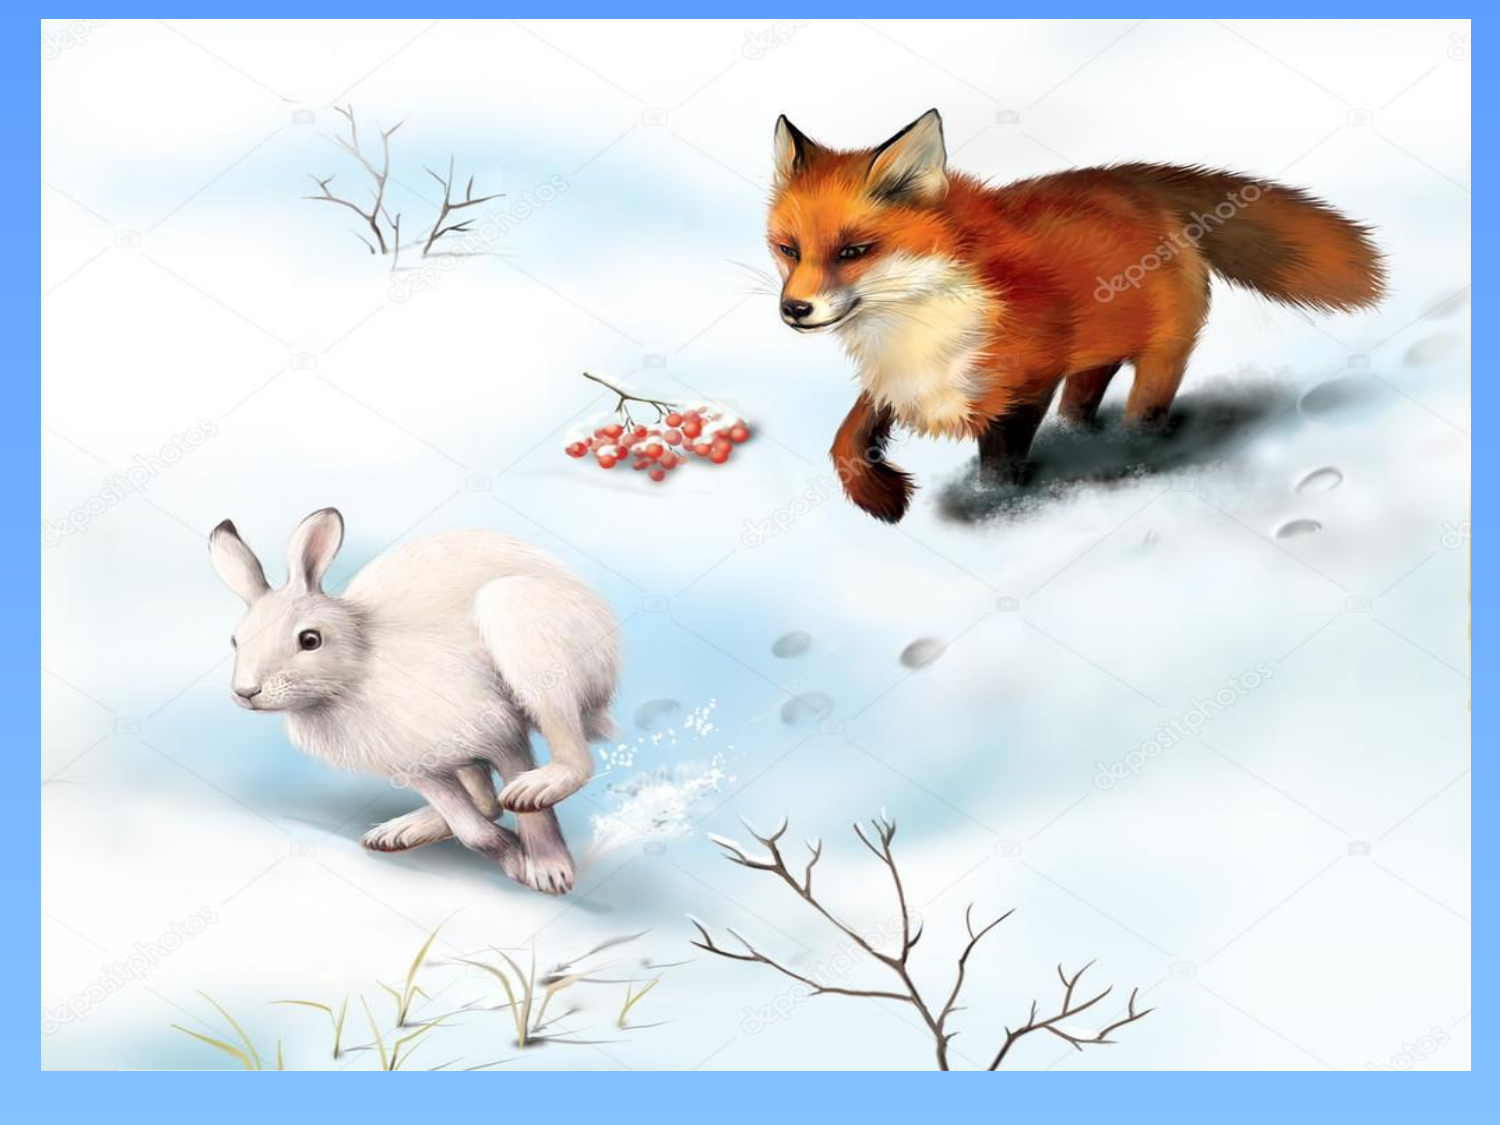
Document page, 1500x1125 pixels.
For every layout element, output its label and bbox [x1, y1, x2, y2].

picture [41, 18, 1471, 1071]
